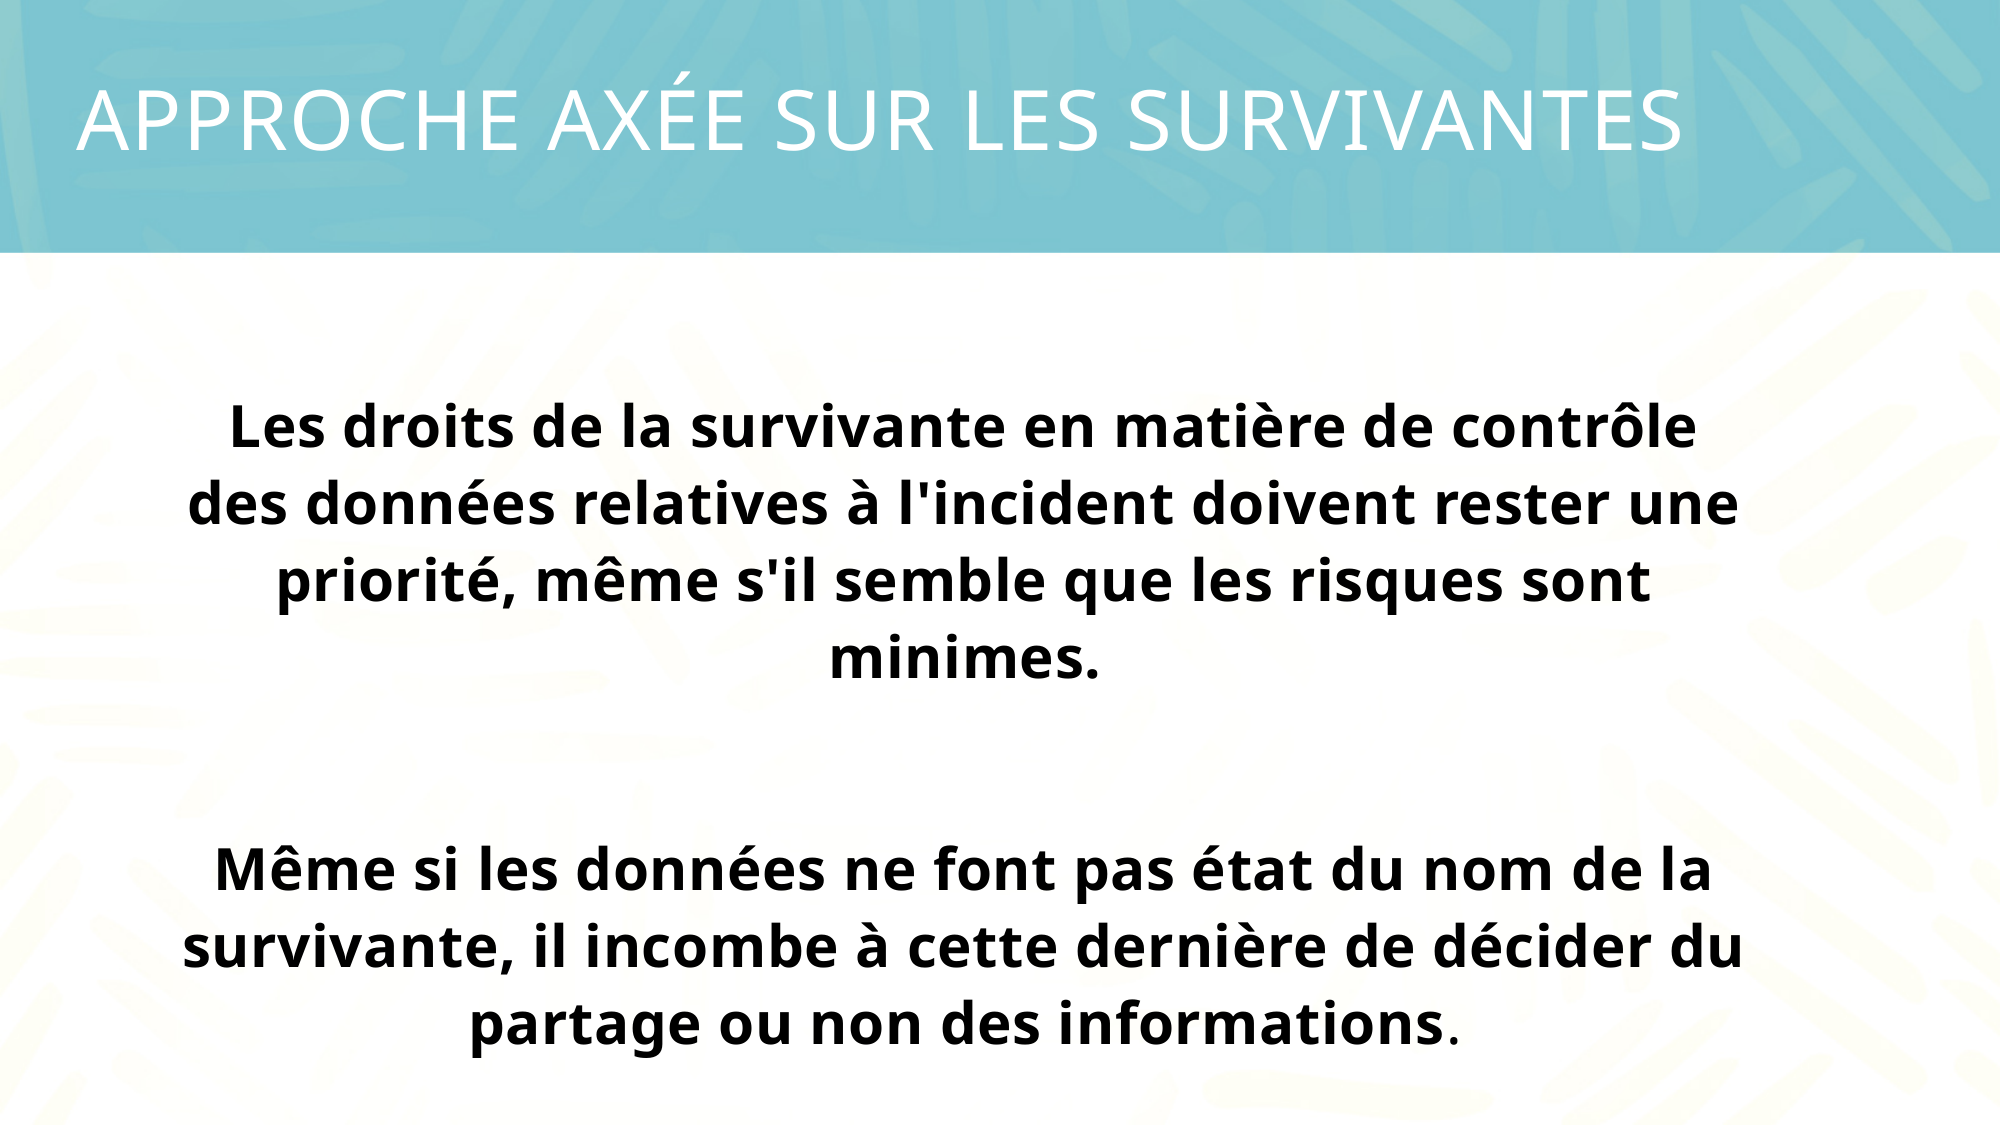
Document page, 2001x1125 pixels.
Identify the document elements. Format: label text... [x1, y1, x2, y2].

title Approche axée sur les survivantes [61, 33, 1938, 220]
list Les droits de la survivante en matière de contrôle des données relatives à l'incident doivent rester une priorité, même s'il semble que les risques sont minimes. Même si les données ne font pas état du nom de la survivante, il incombe à cette dernière de décider du partage ou non des informations. [167, 374, 1763, 1036]
picture [0, 0, 2000, 1125]
